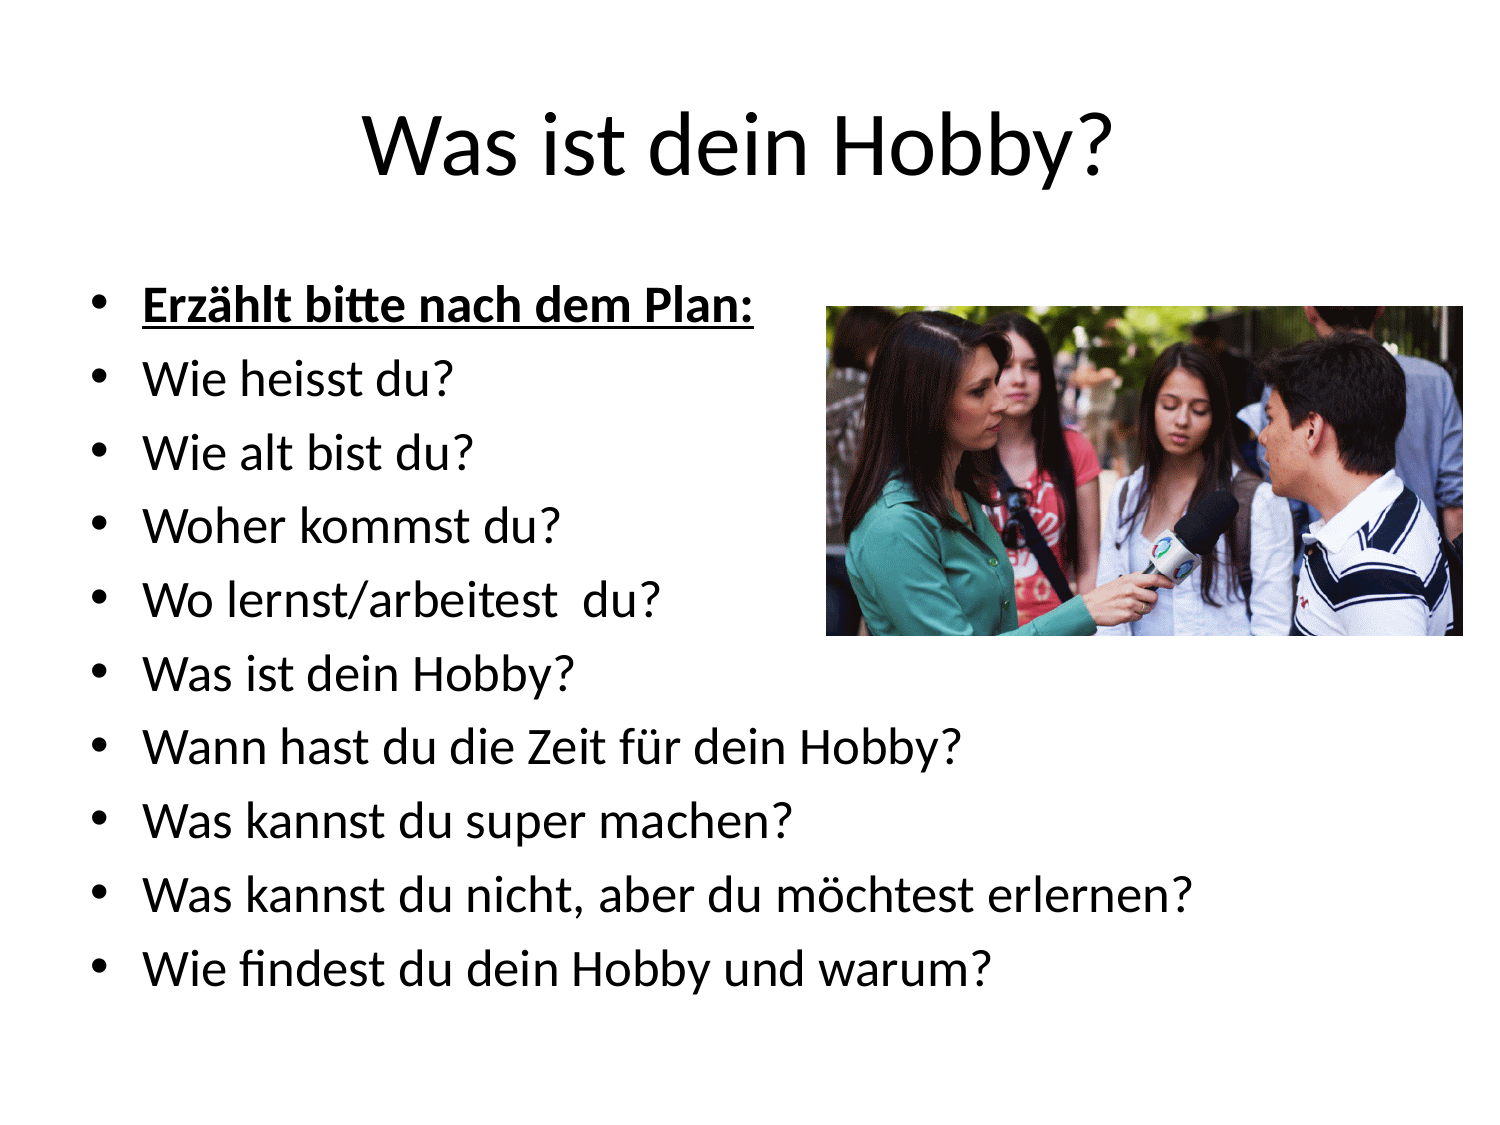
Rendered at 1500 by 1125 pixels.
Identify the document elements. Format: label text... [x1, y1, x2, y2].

list Erzählt bitte nach dem Plan: Wie heisst du? Wie alt bist du? Woher kommst du? Wo lernst/arbeitest du? Was ist dein Hobby? Wann hast du die Zeit für dein Hobby? Was kannst du super machen? Was kannst du nicht, aber du möchtest erlernen? Wie findest du dein Hobby und warum? [75, 262, 1425, 1005]
title Was ist dein Hobby? [75, 45, 1425, 233]
picture [826, 306, 1463, 636]
